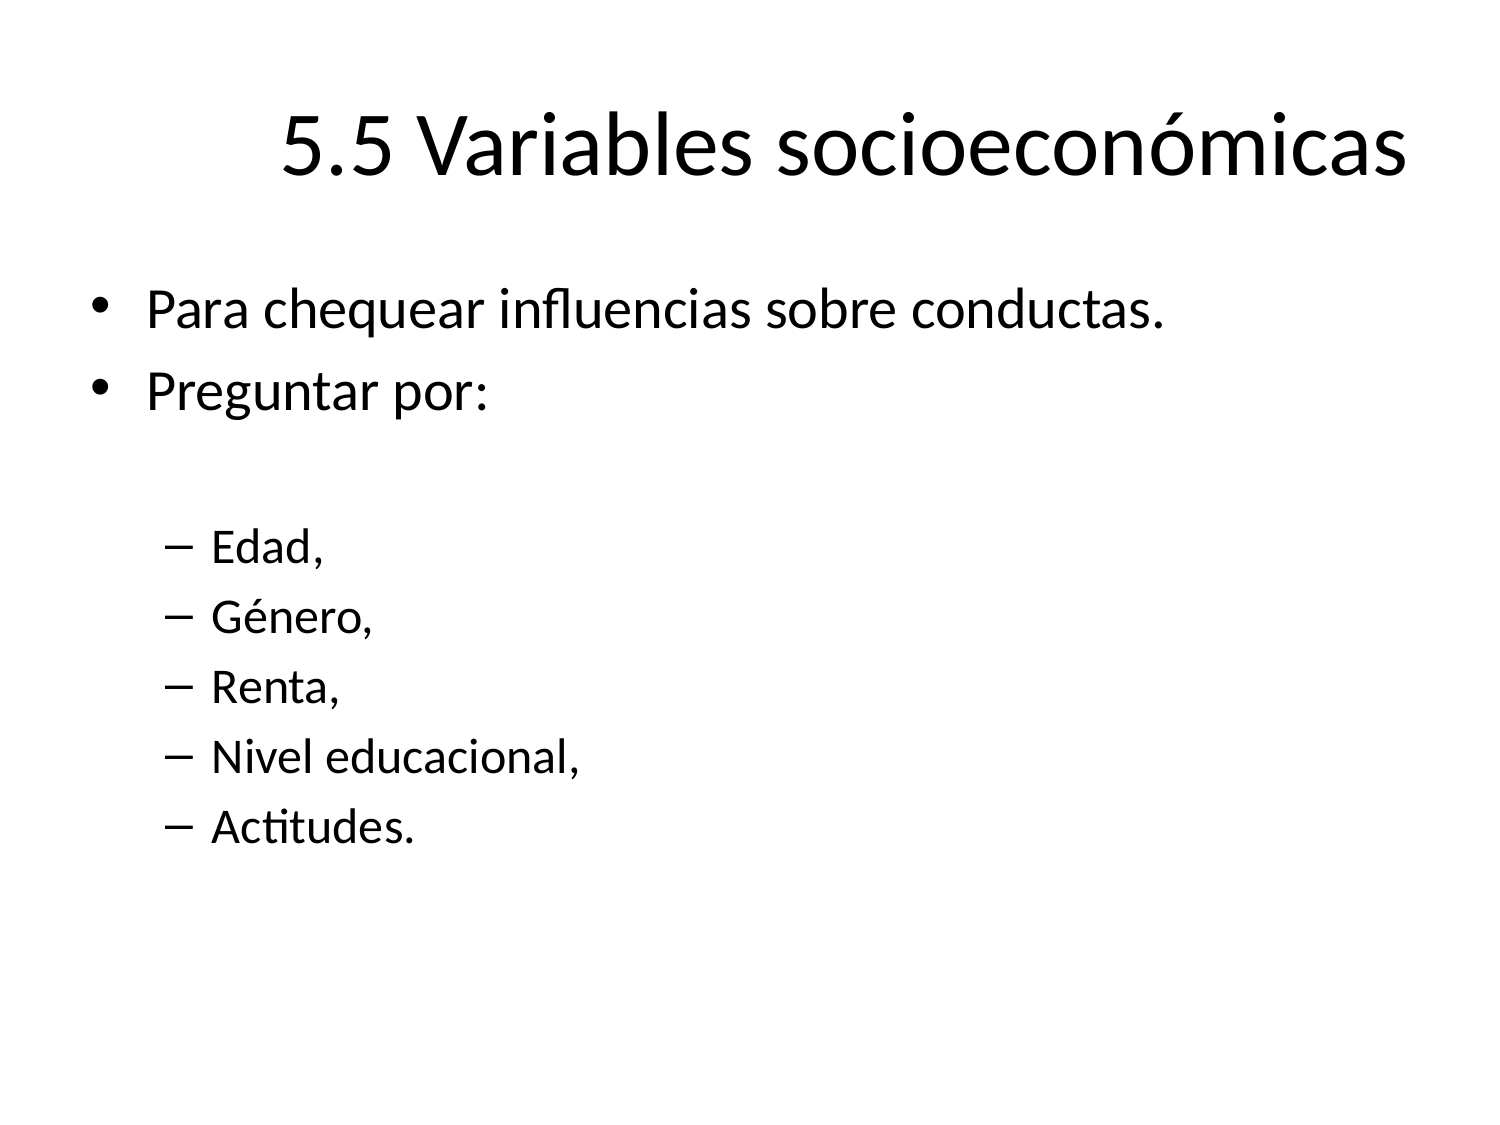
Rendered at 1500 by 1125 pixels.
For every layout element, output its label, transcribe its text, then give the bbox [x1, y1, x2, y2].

title 5.5 Variables socioeconómicas [75, 45, 1425, 233]
list Para chequear influencias sobre conductas. Preguntar por: Edad, Género, Renta, Nivel educacional, Actitudes. [75, 262, 1425, 1005]
